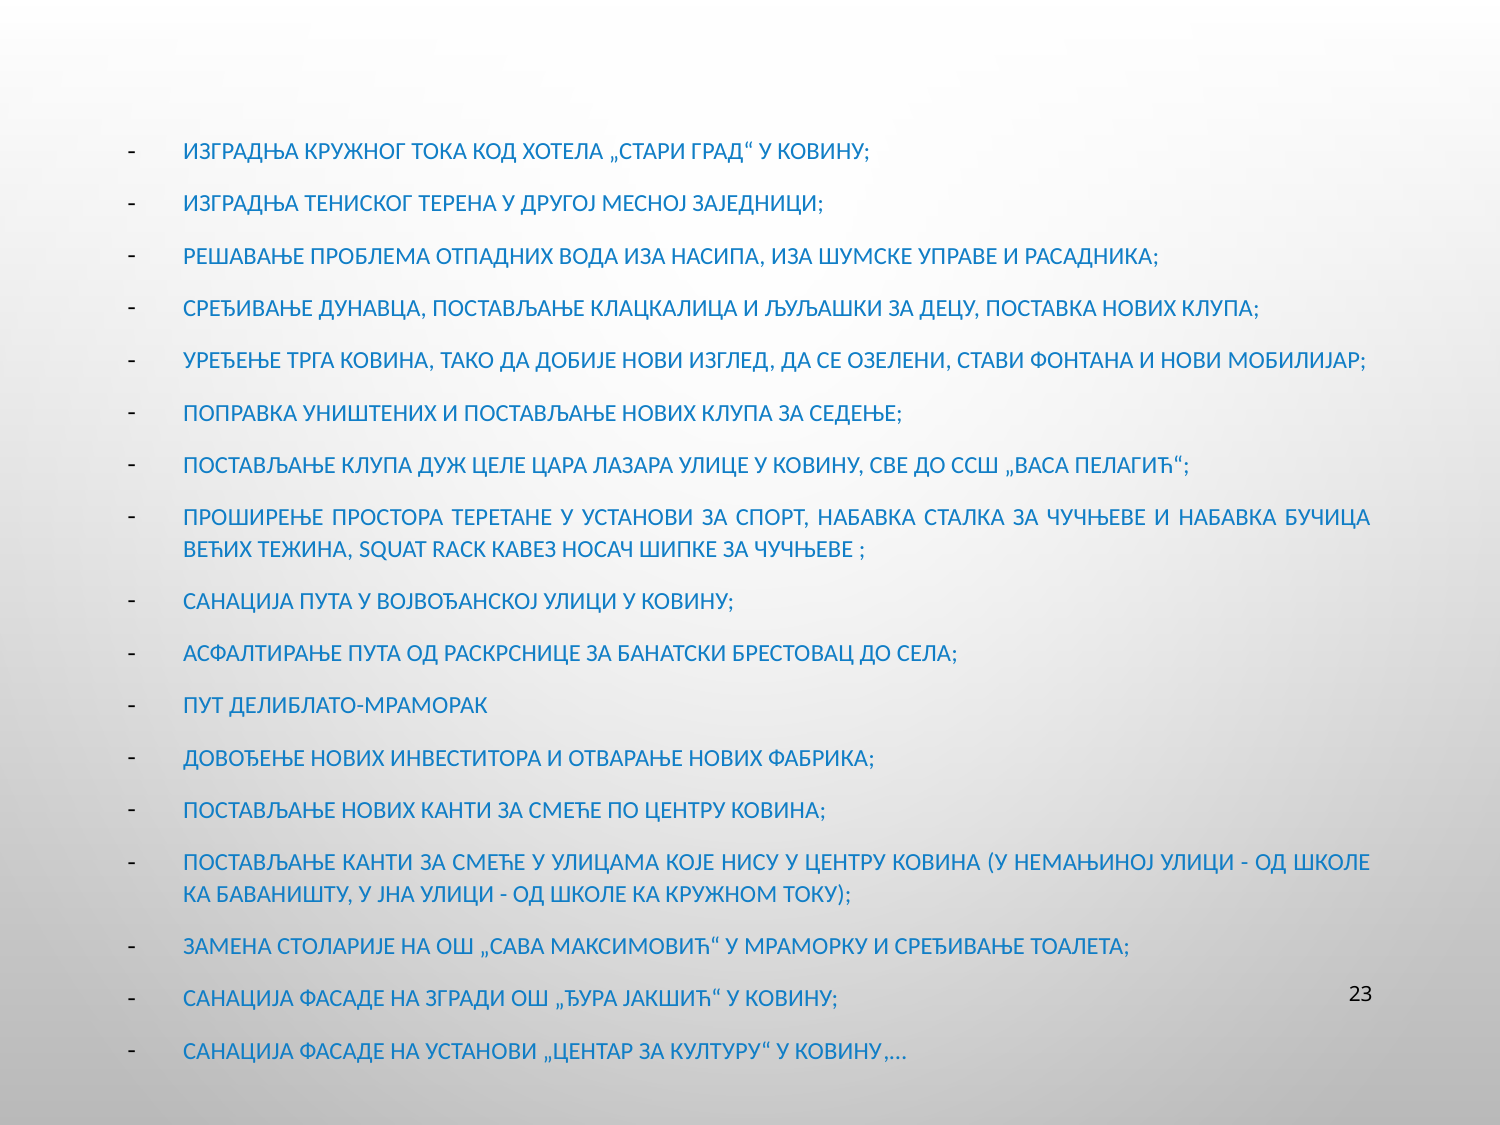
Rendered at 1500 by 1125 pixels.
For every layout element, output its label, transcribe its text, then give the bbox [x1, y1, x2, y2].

list Изградња кружног тока код хотела „Стари град“ у Ковину; Изградња тениског терена у Другој месној заједници; Решавање проблема отпадних вода иза насипа, иза шумске управе и расадника; Сређивање Дунавца, постављање клацкалица и љуљашки за децу, поставка нових клупа; Уређење трга Ковина, тако да добије нови изглед, да се озелени, стави фонтана и нови мобилијар; Поправка уништених и постављање нових клупа за седење; Постављање клупа дуж целе Цара Лазара улице у Ковину, све до ССШ „Васа Пелагић“; Проширење простора теретане у Установи за спорт, набавка сталка за чучњеве и набавка бучица већих тежина, squat rack кавез носач шипке за чучњеве ; Санација пута у Војвођанској улици у Ковину; Асфалтирање пута од раскрснице за Банатски Брестовац до села; Пут Делиблато-Мраморак Довођење нових инвеститора и отварање нових фабрика; Постављање нових канти за смеће по центру Ковина; Постављање канти за смеће у улицама које нису у центру Ковина (у Немањиној улици - од школе ка Баваништу, у ЈНА улици - од школе ка кружном току); Замена столарије на ОШ „Сава Максимовић“ у Мраморку и сређивање тоалета; Санација фасаде на згради ОШ „Ђура Јакшић“ у Ковину; Санација фасаде на установи „Центар за културу“ у Ковину,… [112, 125, 1388, 1083]
slide_number 23 [1293, 965, 1388, 1025]
picture [0, 0, 1500, 1125]
